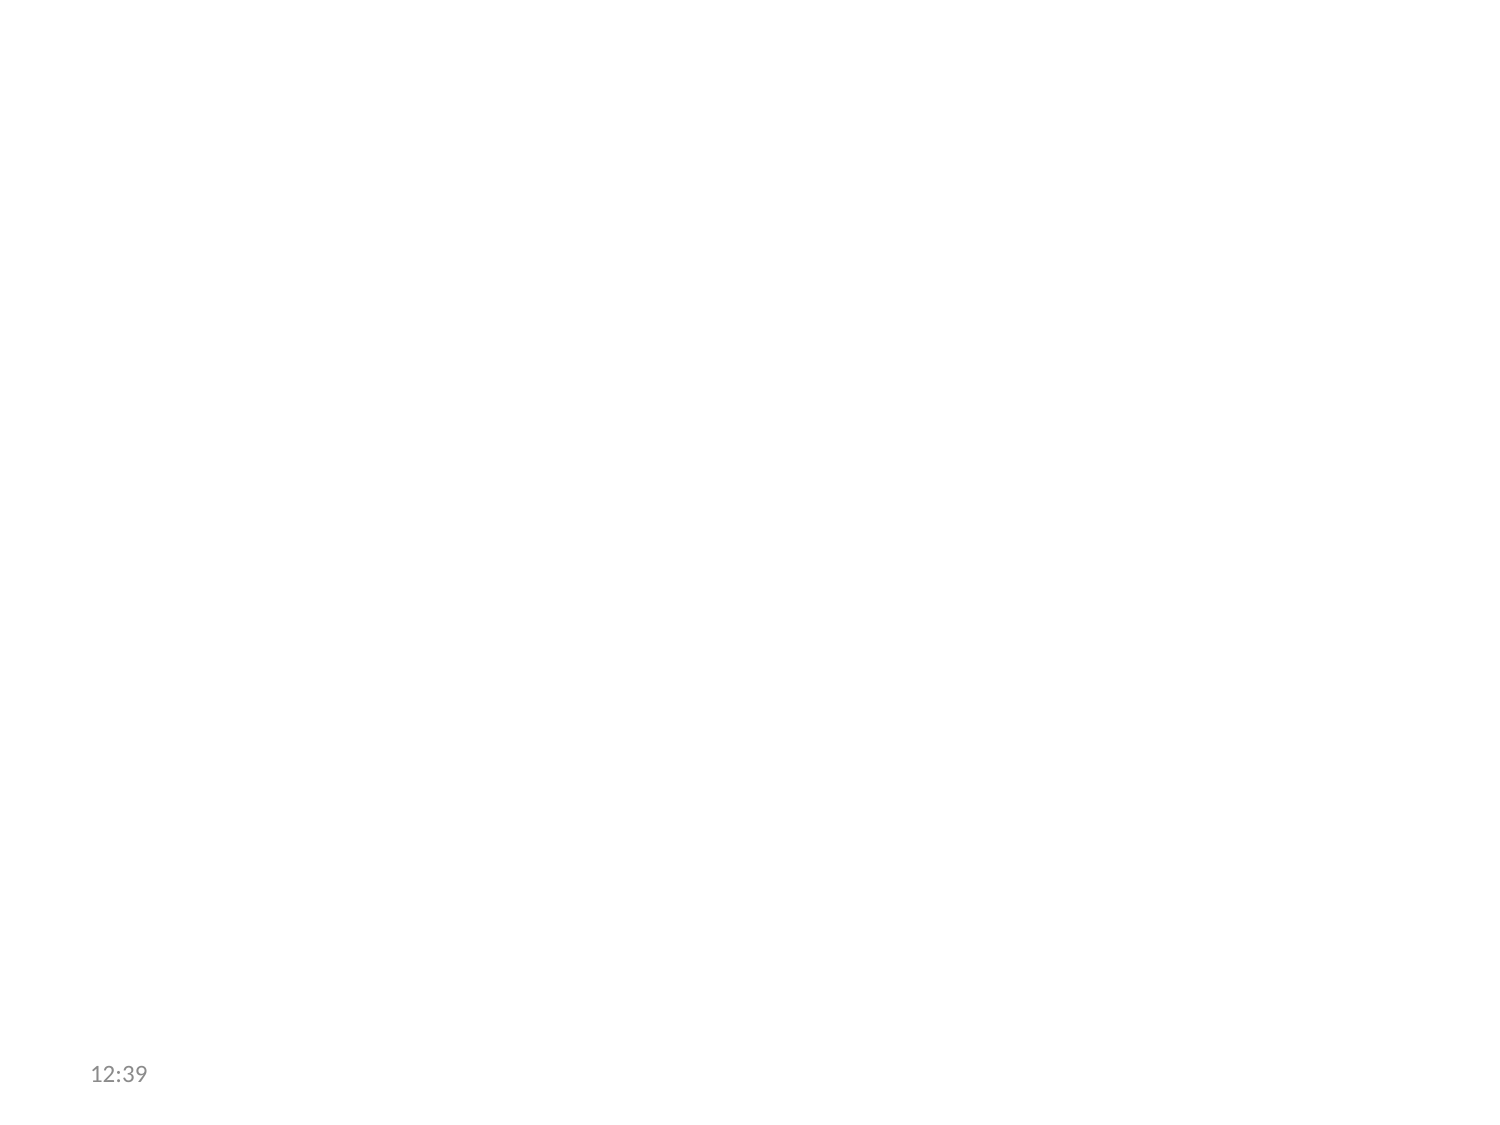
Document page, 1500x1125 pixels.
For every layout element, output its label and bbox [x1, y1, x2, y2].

slide_number [75, 1042, 425, 1103]
